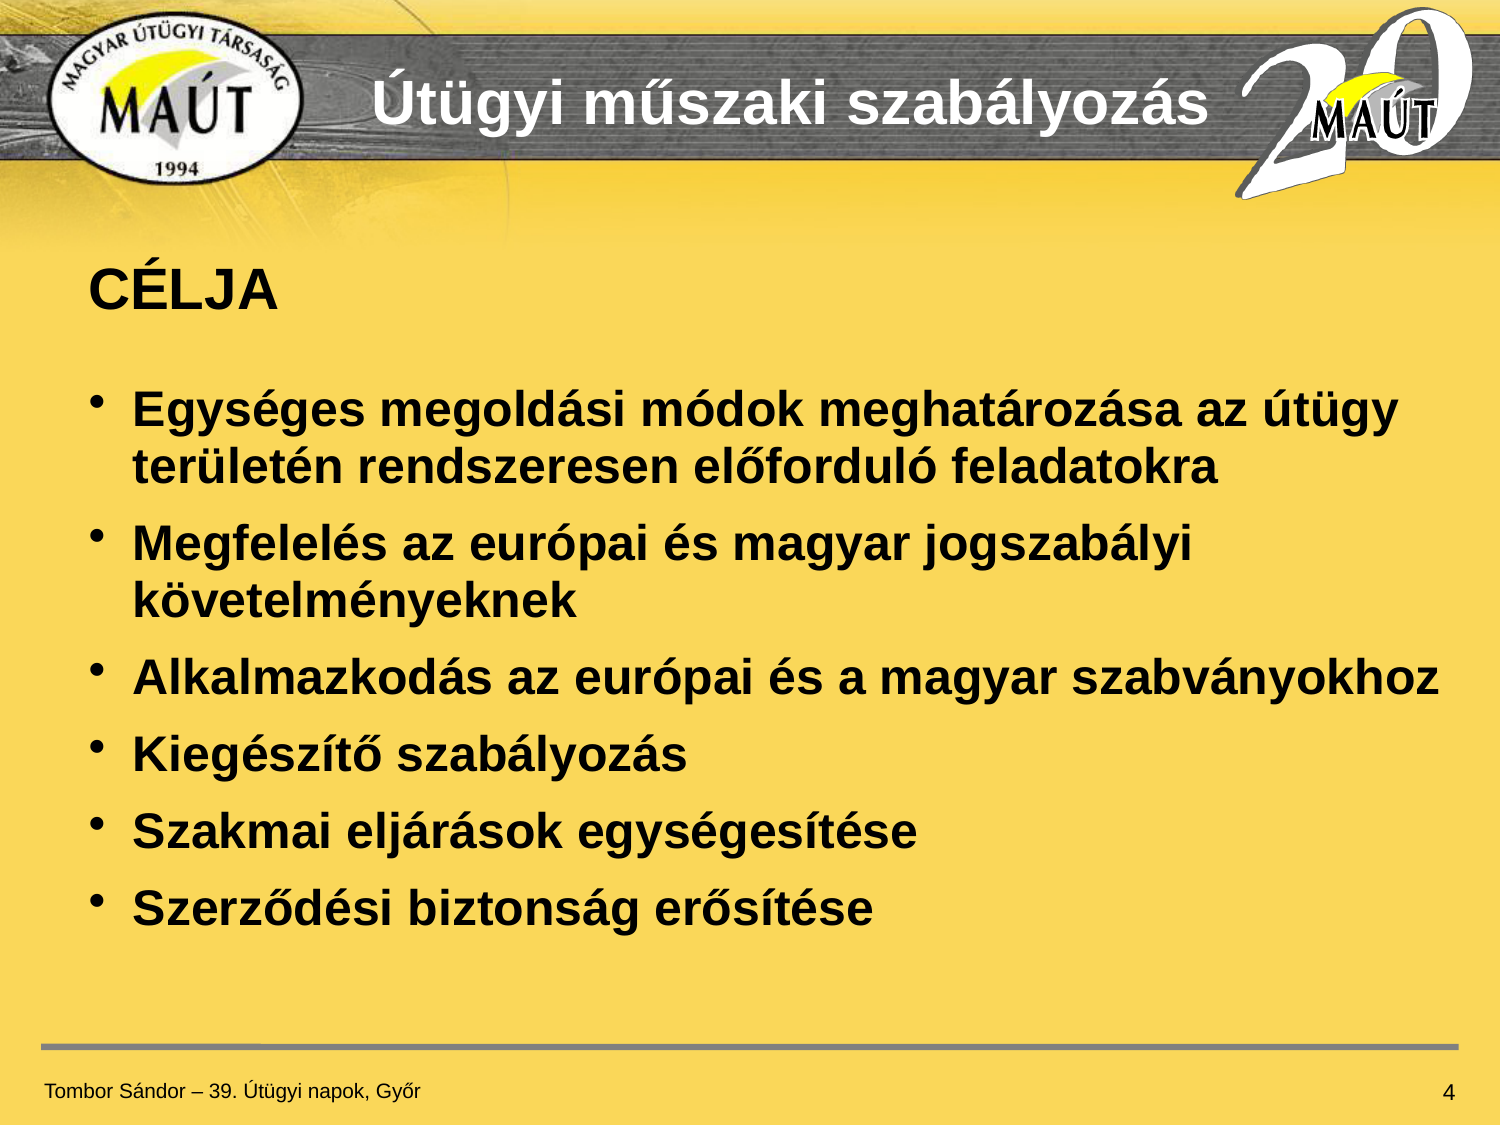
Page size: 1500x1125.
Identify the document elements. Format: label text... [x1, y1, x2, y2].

text_box Útügyi műszaki szabályozás [301, 54, 1282, 161]
text_box CÉLJA [73, 243, 1275, 327]
picture [0, 0, 1500, 1125]
text_box Egységes megoldási módok meghatározása az útügy területén rendszeresen előforduló feladatokra Megfelelés az európai és magyar jogszabályi követelményeknek Alkalmazkodás az európai és a magyar szabványokhoz Kiegészítő szabályozás Szakmai eljárások egységesítése Szerződési biztonság erősítése [73, 373, 1459, 977]
